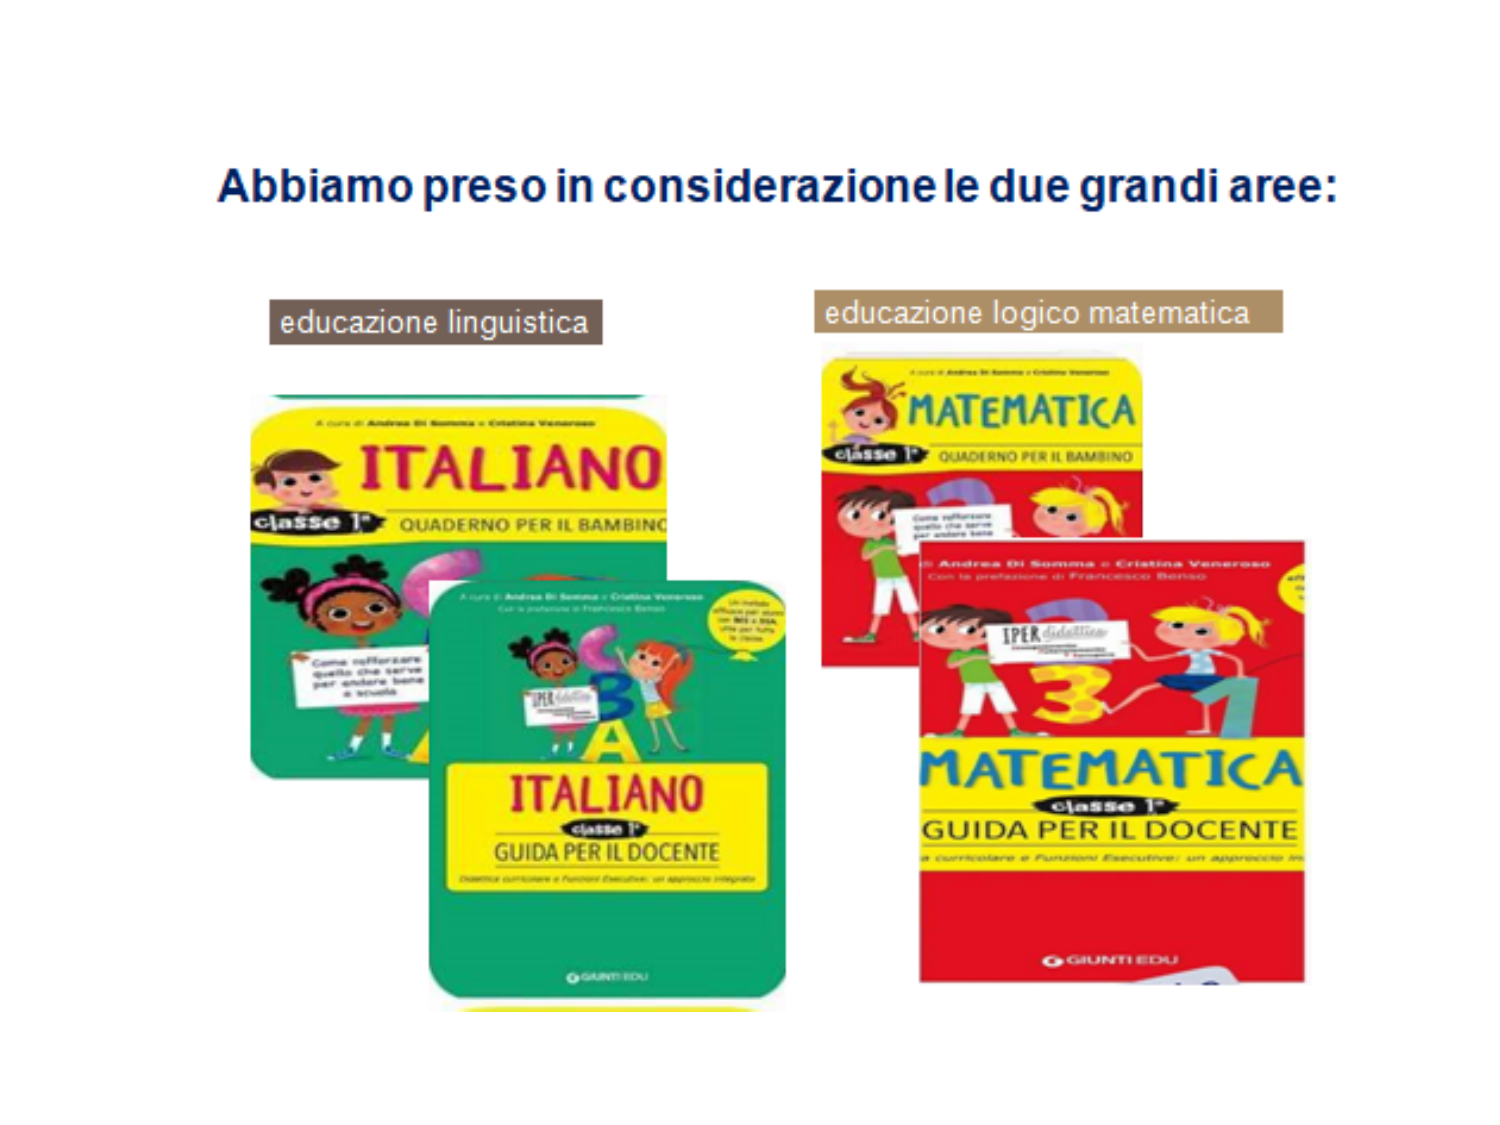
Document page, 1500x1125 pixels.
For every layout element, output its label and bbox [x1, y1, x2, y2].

picture [206, 155, 1348, 1012]
